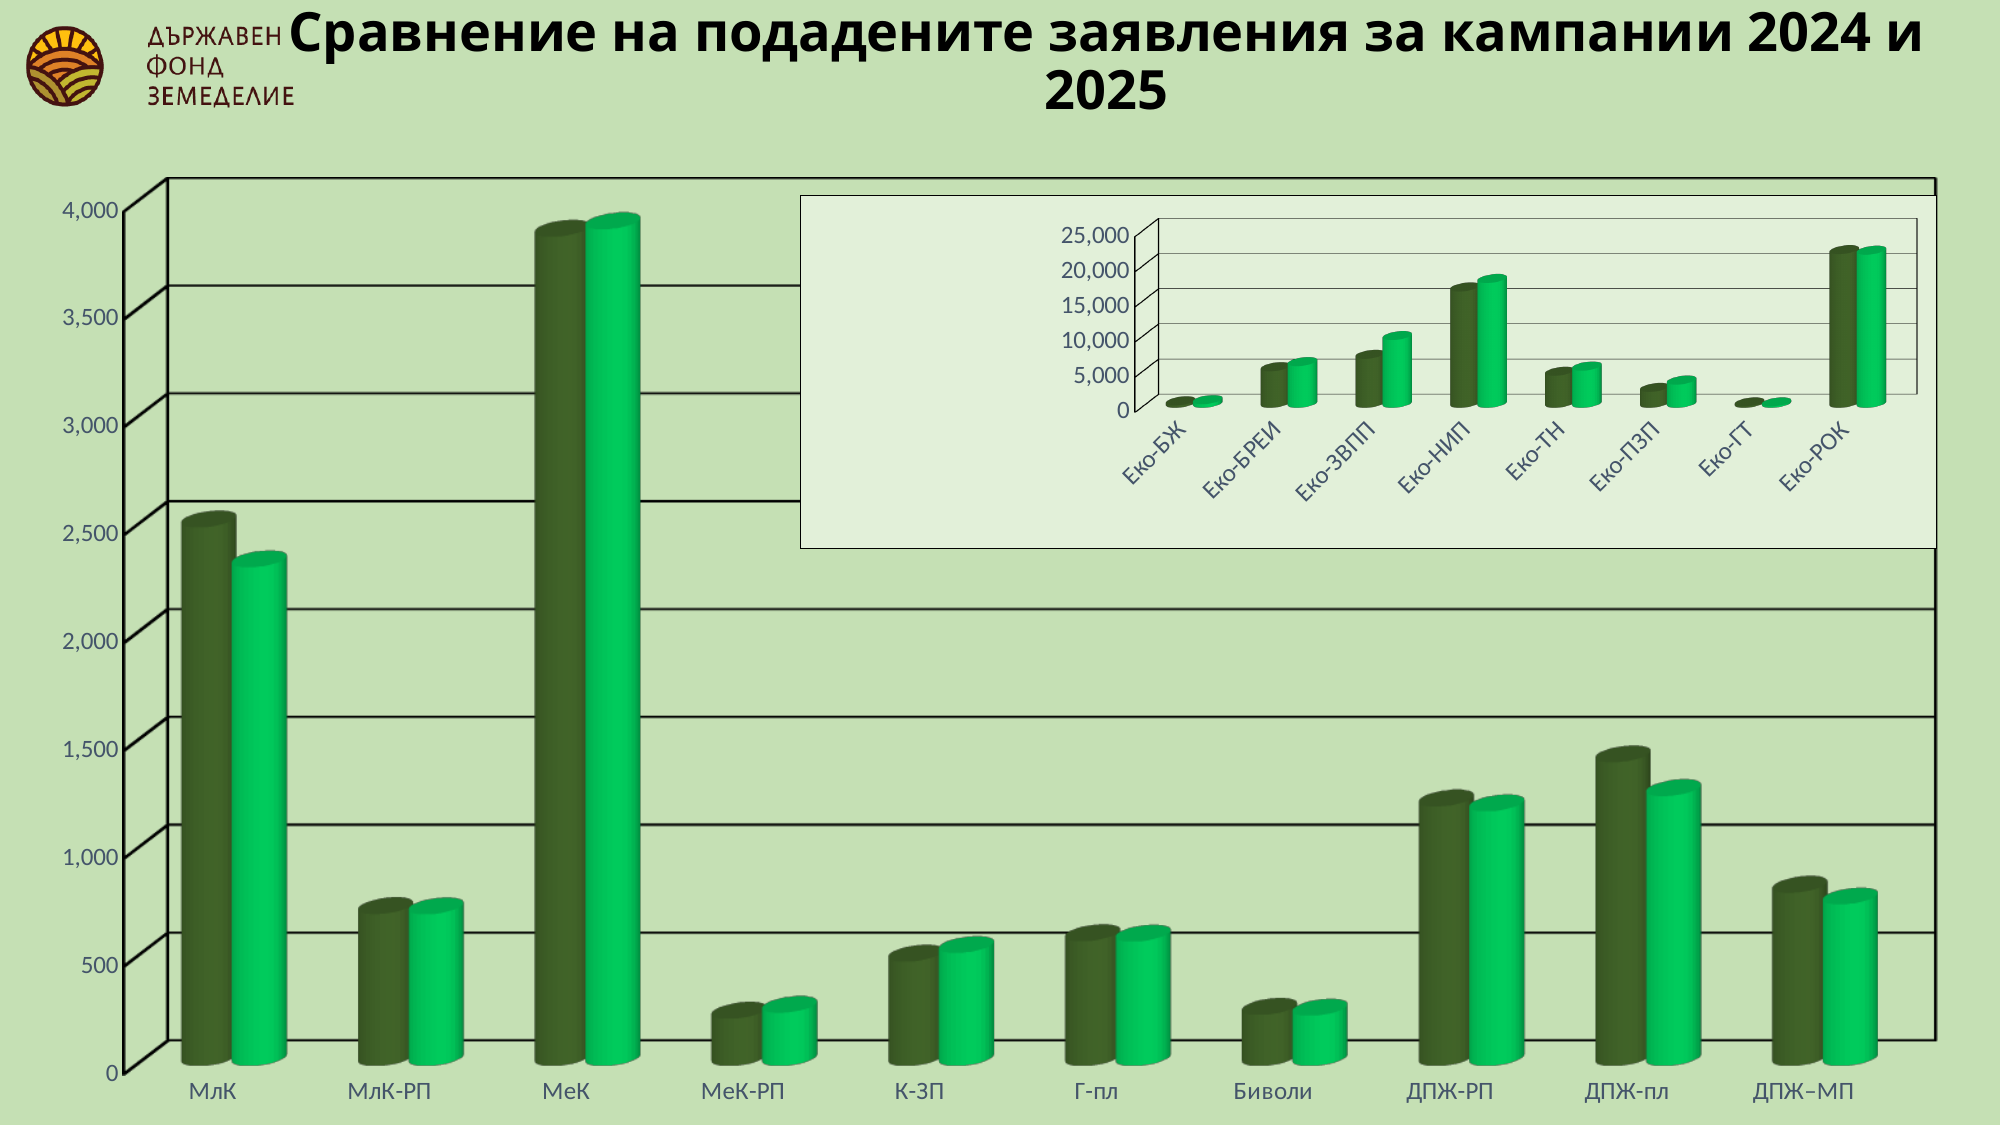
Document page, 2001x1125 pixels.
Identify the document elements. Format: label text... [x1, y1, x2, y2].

title Сравнение на подадените заявления за кампании 2024 и 2025 [319, 0, 1973, 130]
picture [0, 0, 319, 133]
chart [0, 157, 2000, 1125]
